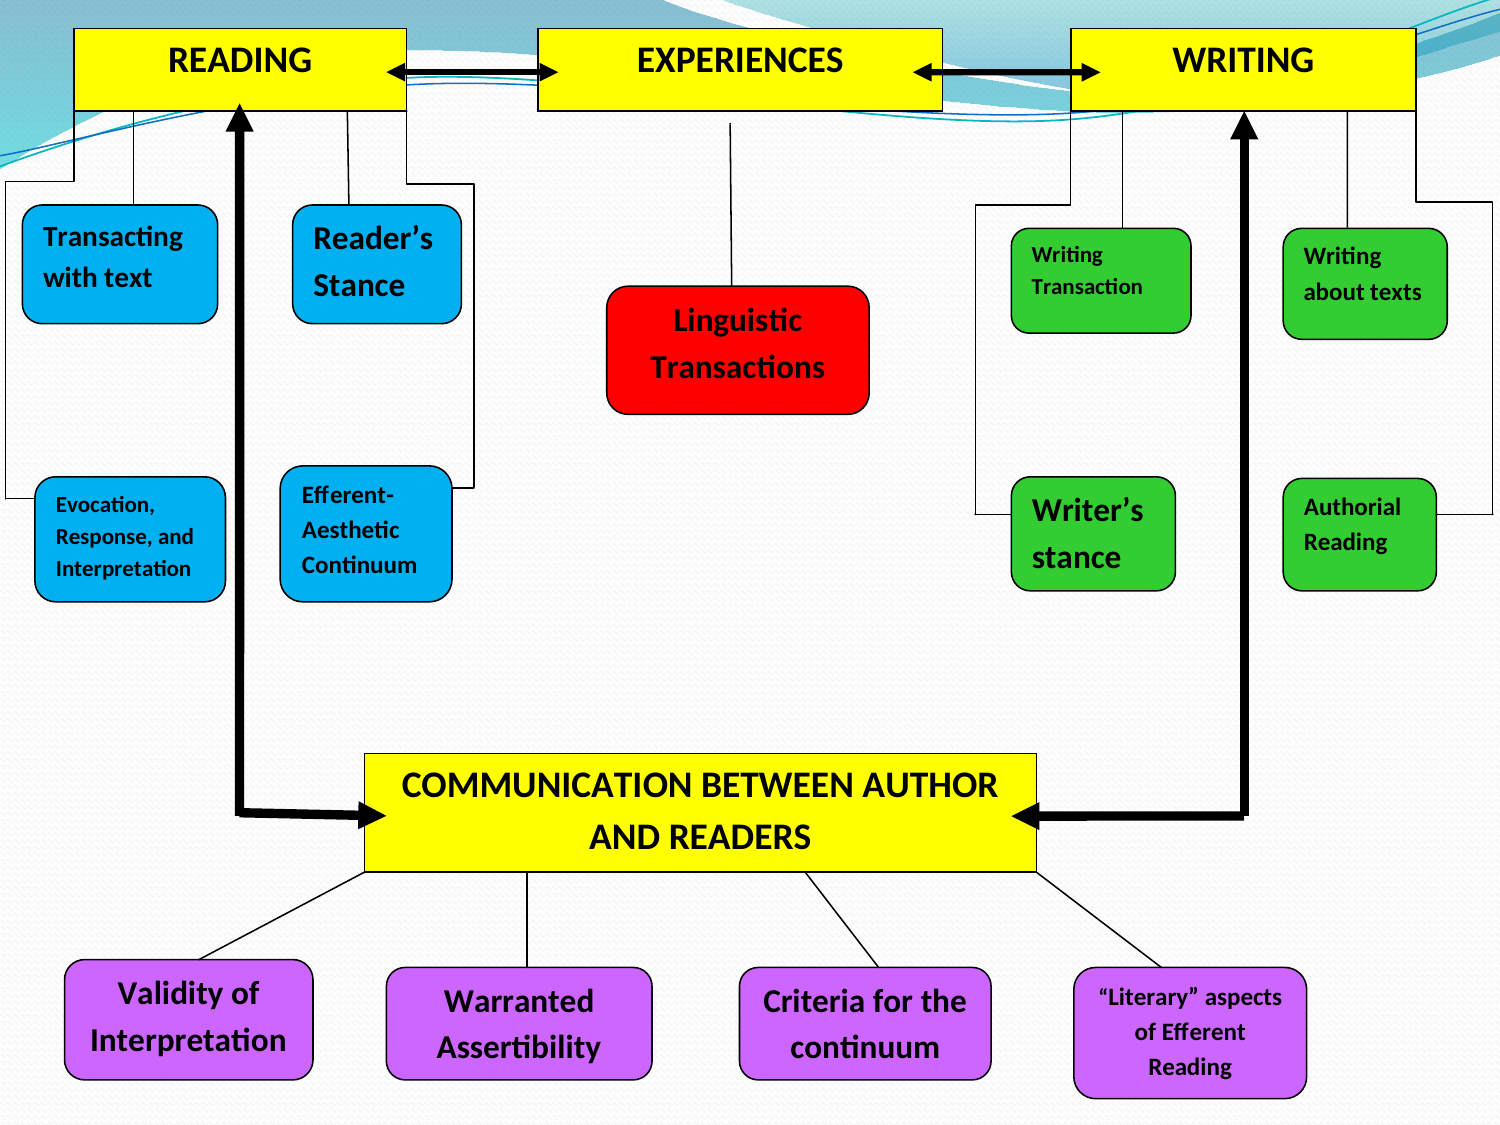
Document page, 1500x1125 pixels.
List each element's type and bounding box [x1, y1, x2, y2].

text_box [4, 25, 1495, 1100]
